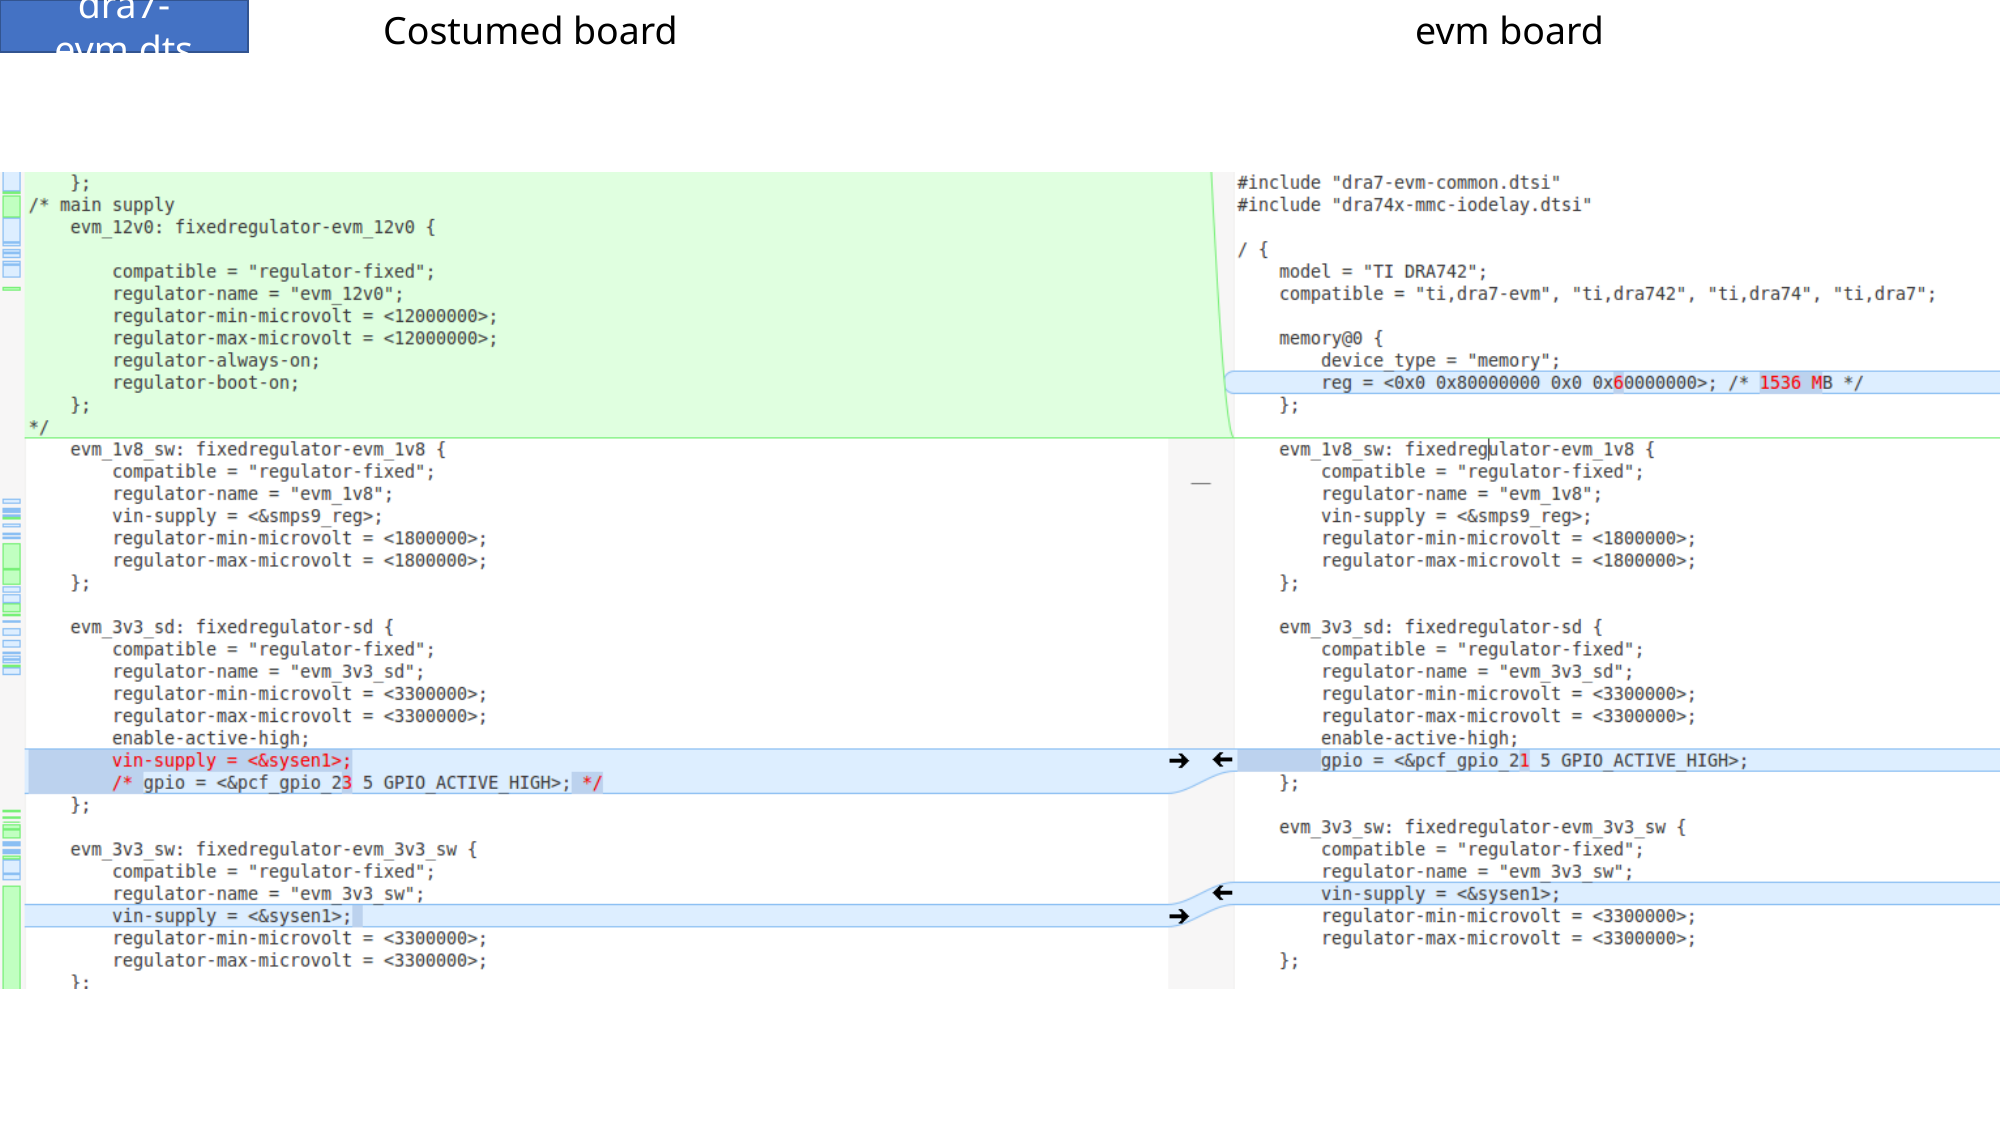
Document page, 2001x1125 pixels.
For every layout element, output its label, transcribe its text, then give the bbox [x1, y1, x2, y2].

text_box evm board [1400, 0, 1742, 60]
text_box Costumed board [368, 0, 710, 60]
picture [0, 172, 2000, 989]
text_box dra7-evm.dts [0, 0, 249, 53]
